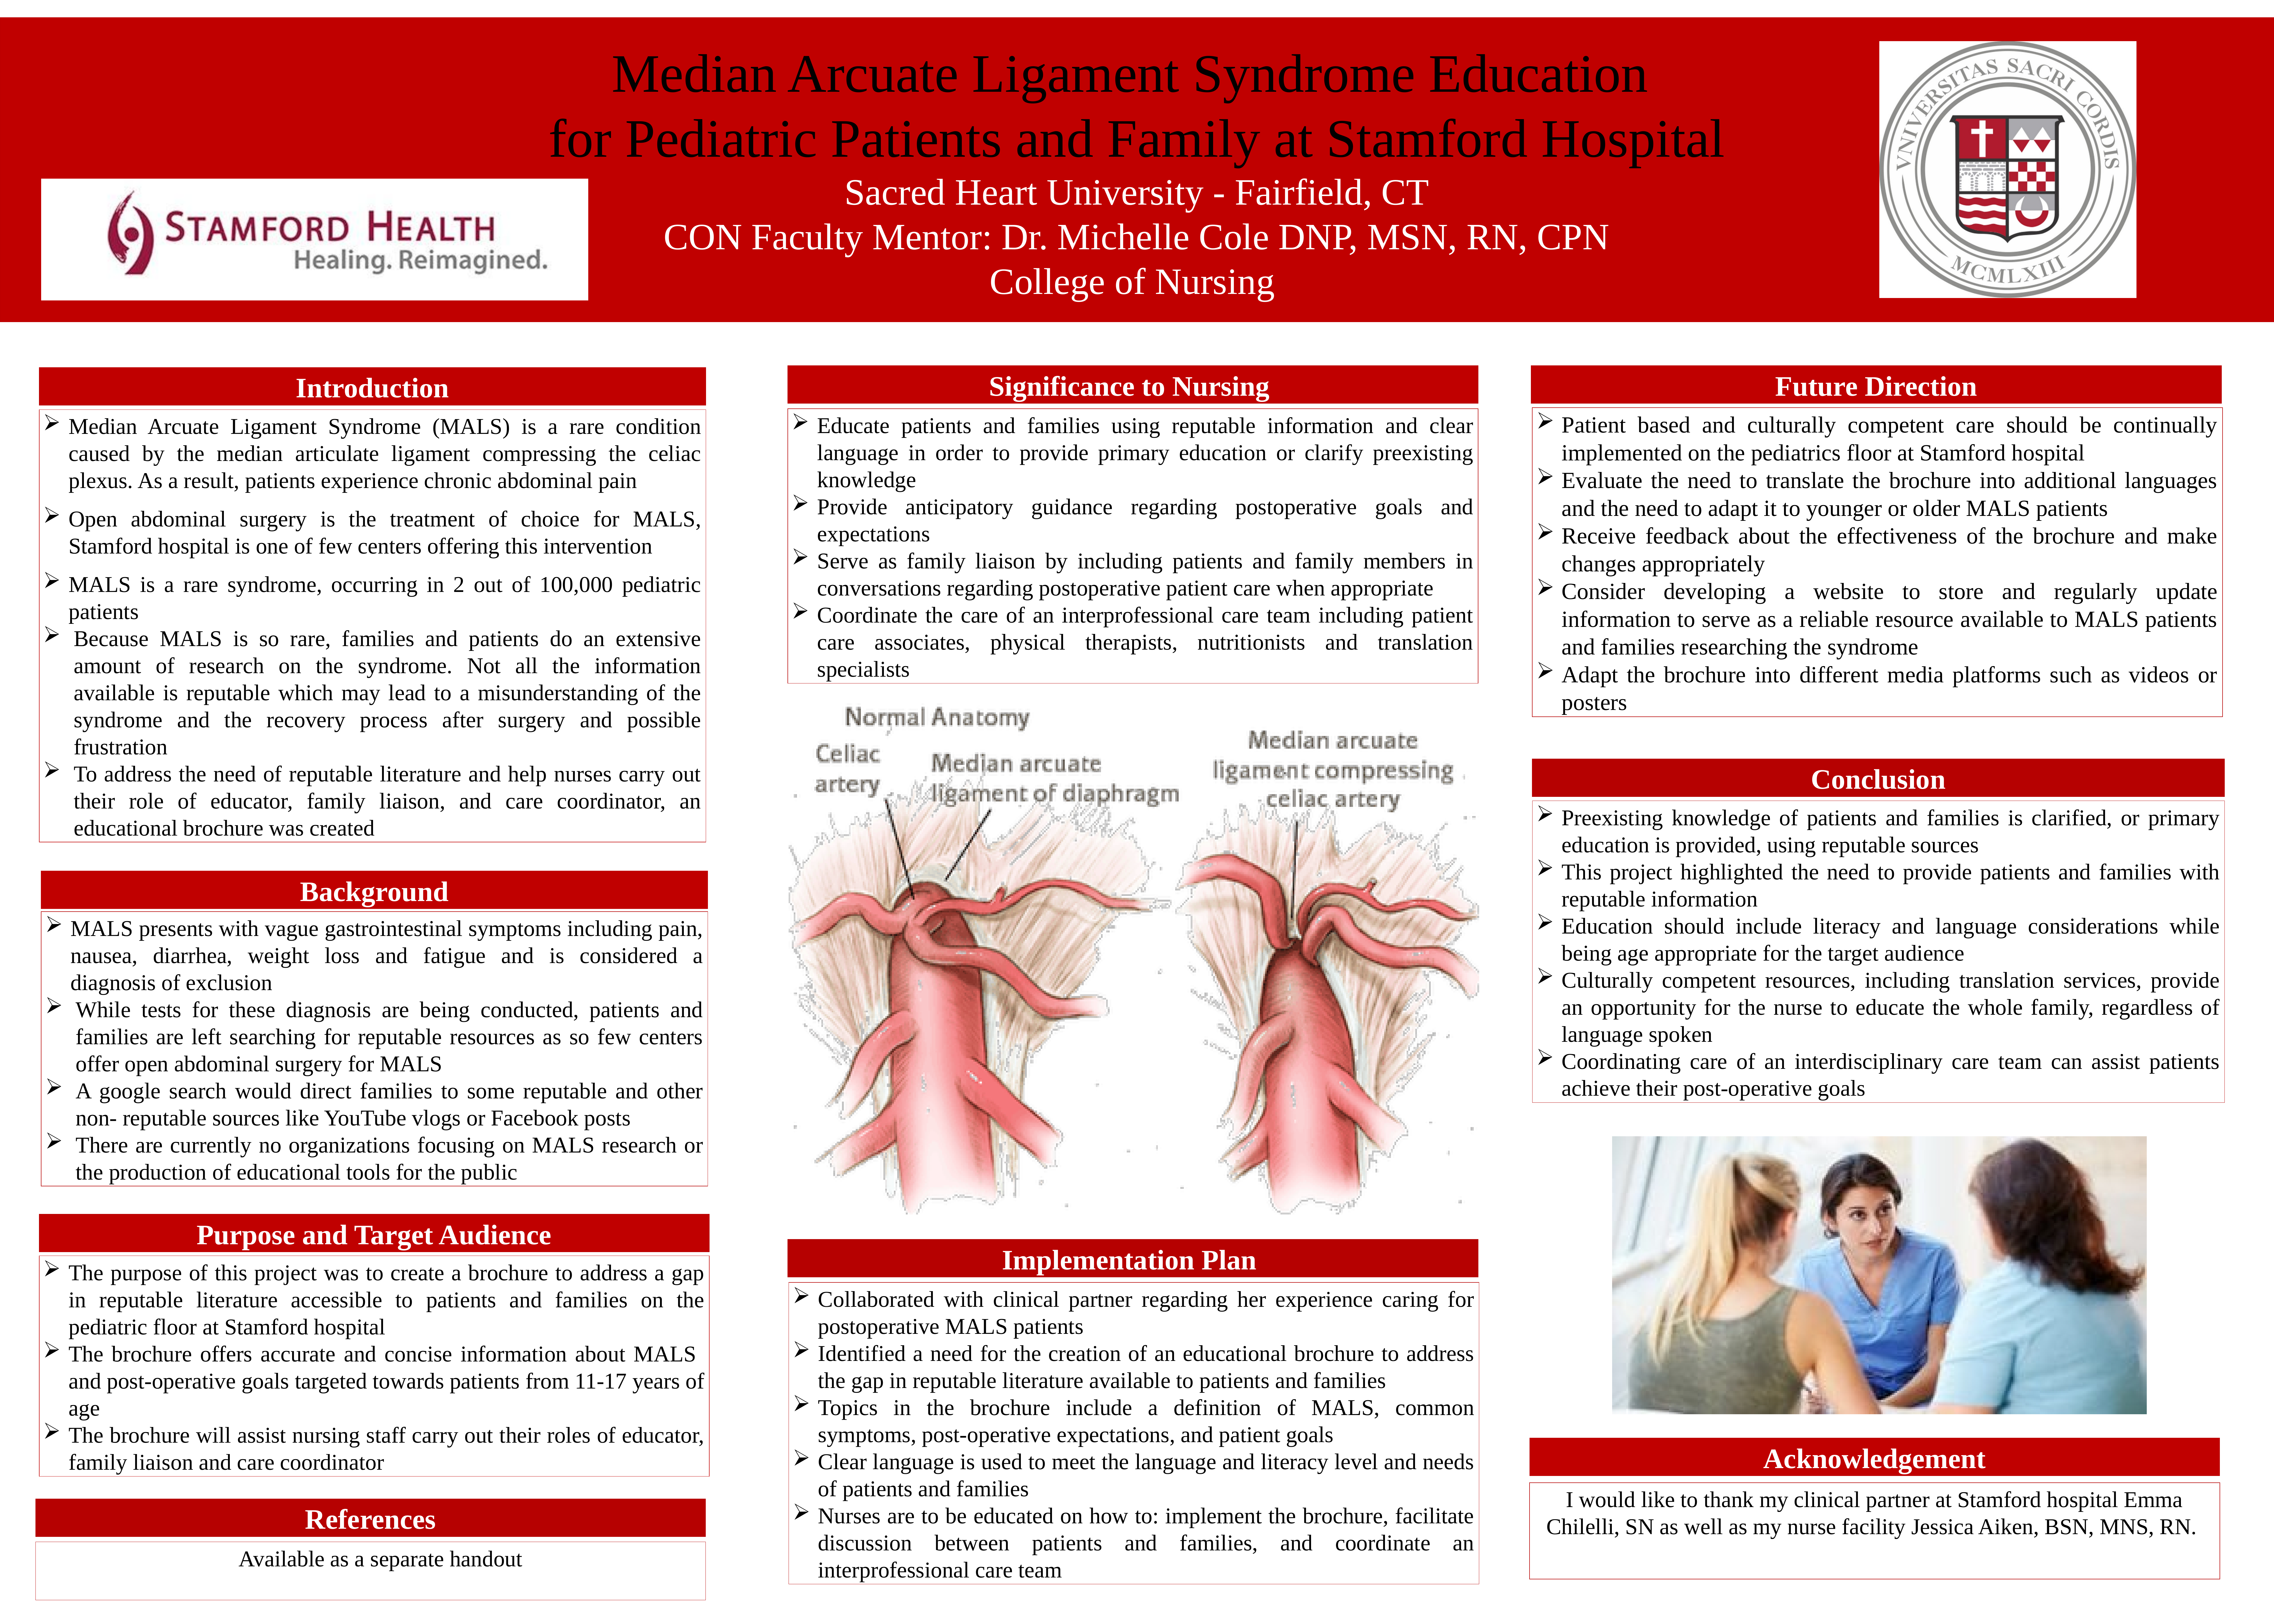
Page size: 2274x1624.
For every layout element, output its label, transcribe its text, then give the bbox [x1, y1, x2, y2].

title Median Arcuate Ligament Syndrome Education for Pediatric Patients and Family at Stamford Hospital Sacred Heart University - Fairfield, CT CON Faculty Mentor: Dr. Michelle Cole DNP, MSN, RN, CPN College of Nursing [0, 17, 2274, 322]
text_box Collaborated with clinical partner regarding her experience caring for postoperative MALS patients Identified a need for the creation of an educational brochure to address the gap in reputable literature available to patients and families Topics in the brochure include a definition of MALS, common symptoms, post-operative expectations, and patient goals Clear language is used to meet the language and literacy level and needs of patients and families Nurses are to be educated on how to: implement the brochure, facilitate discussion between patients and families, and coordinate an interprofessional care team [789, 1282, 1479, 1584]
text_box Implementation Plan [788, 1239, 1478, 1277]
text_box Significance to Nursing [788, 365, 1478, 404]
text_box Future Direction [1531, 365, 2221, 404]
text_box References [35, 1499, 706, 1537]
text_box Preexisting knowledge of patients and families is clarified, or primary education is provided, using reputable sources This project highlighted the need to provide patients and families with reputable information Education should include literacy and language considerations while being age appropriate for the target audience Culturally competent resources, including translation services, provide an opportunity for the nurse to educate the whole family, regardless of language spoken Coordinating care of an interdisciplinary care team can assist patients achieve their post-operative goals [1532, 801, 2225, 1103]
text_box Conclusion [1532, 759, 2225, 797]
text_box Purpose and Target Audience [39, 1214, 709, 1252]
text_box MALS presents with vague gastrointestinal symptoms including pain, nausea, diarrhea, weight loss and fatigue and is considered a diagnosis of exclusion While tests for these diagnosis are being conducted, patients and families are left searching for reputable resources as so few centers offer open abdominal surgery for MALS A google search would direct families to some reputable and other non- reputable sources like YouTube vlogs or Facebook posts There are currently no organizations focusing on MALS research or the production of educational tools for the public [41, 911, 708, 1186]
text_box Background [41, 871, 708, 909]
text_box Patient based and culturally competent care should be continually implemented on the pediatrics floor at Stamford hospital Evaluate the need to translate the brochure into additional languages and the need to adapt it to younger or older MALS patients Receive feedback about the effectiveness of the brochure and make changes appropriately Consider developing a website to store and regularly update information to serve as a reliable resource available to MALS patients and families researching the syndrome Adapt the brochure into different media platforms such as videos or posters [1532, 408, 2223, 717]
text_box Introduction [39, 367, 706, 405]
picture [1879, 41, 2136, 298]
picture [1612, 1136, 2147, 1414]
picture [789, 700, 1479, 1214]
picture [41, 179, 589, 301]
text_box Educate patients and families using reputable information and clear language in order to provide primary education or clarify preexisting knowledge Provide anticipatory guidance regarding postoperative goals and expectations Serve as family liaison by including patients and family members in conversations regarding postoperative patient care when appropriate Coordinate the care of an interprofessional care team including patient care associates, physical therapists, nutritionists and translation specialists [788, 408, 1478, 683]
text_box The purpose of this project was to create a brochure to address a gap in reputable literature accessible to patients and families on the pediatric floor at Stamford hospital The brochure offers accurate and concise information about MALS and post-operative goals targeted towards patients from 11-17 years of age The brochure will assist nursing staff carry out their roles of educator, family liaison and care coordinator [39, 1256, 709, 1476]
text_box Available as a separate handout [35, 1542, 706, 1600]
text_box I would like to thank my clinical partner at Stamford hospital Emma Chilelli, SN as well as my nurse facility Jessica Aiken, BSN, MNS, RN. [1530, 1482, 2220, 1579]
text_box Acknowledgement [1530, 1438, 2220, 1476]
text_box Median Arcuate Ligament Syndrome (MALS) is a rare condition caused by the median articulate ligament compressing the celiac plexus. As a result, patients experience chronic abdominal pain Open abdominal surgery is the treatment of choice for MALS, Stamford hospital is one of few centers offering this intervention MALS is a rare syndrome, occurring in 2 out of 100,000 pediatric patients Because MALS is so rare, families and patients do an extensive amount of research on the syndrome. Not all the information available is reputable which may lead to a misunderstanding of the syndrome and the recovery process after surgery and possible frustration To address the need of reputable literature and help nurses carry out their role of educator, family liaison, and care coordinator, an educational brochure was created [39, 410, 706, 842]
